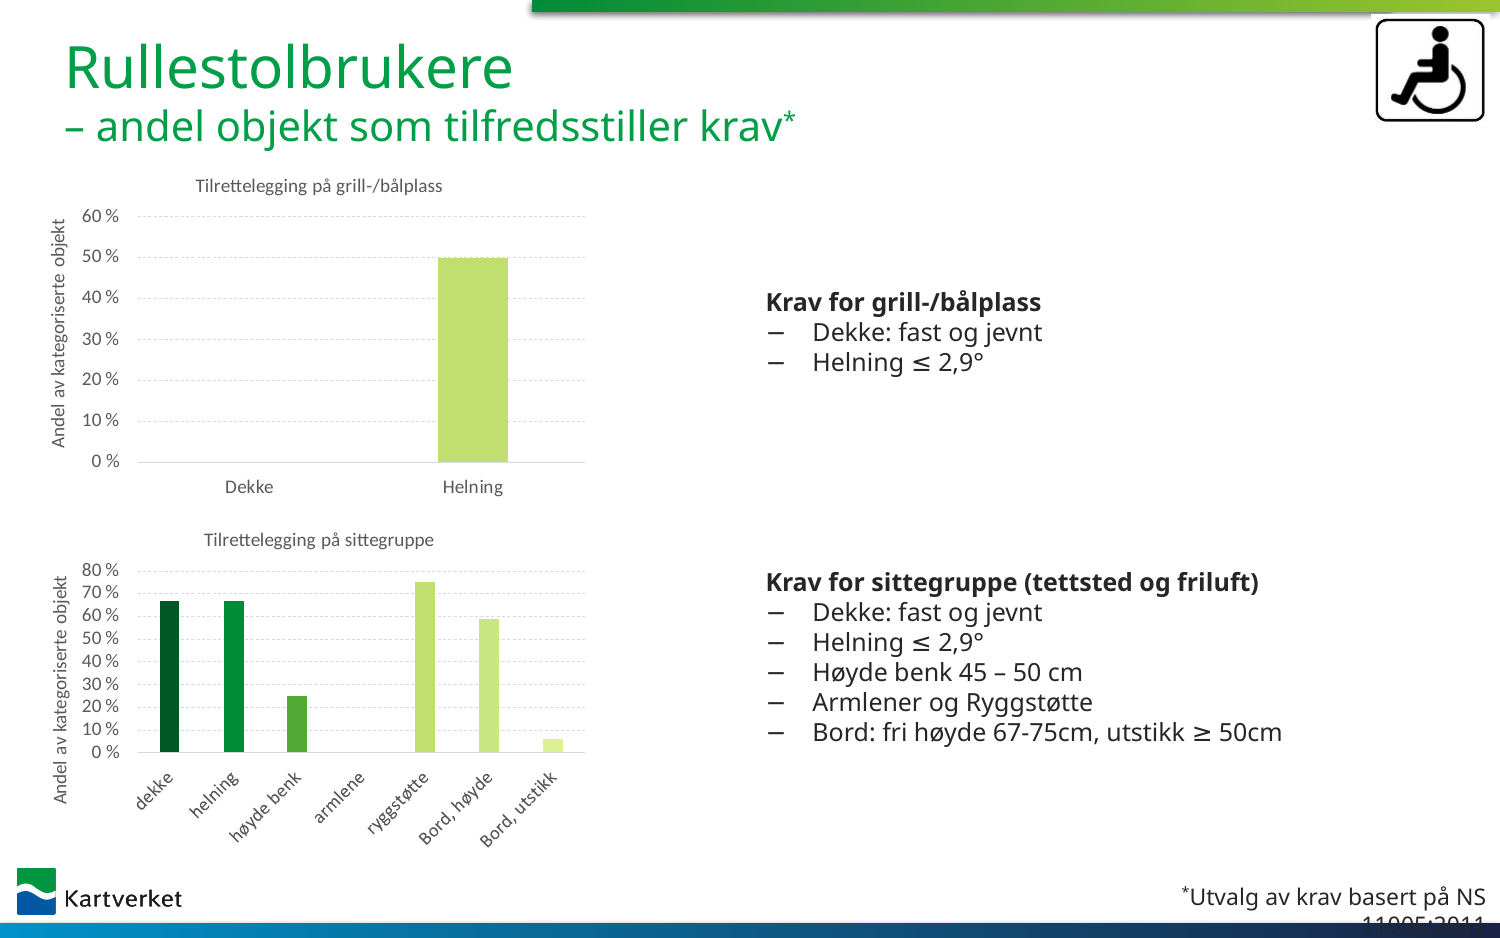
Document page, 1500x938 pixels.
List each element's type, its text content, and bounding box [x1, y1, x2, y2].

picture [41, 520, 596, 859]
text_box Krav for grill-/bålplass Dekke: fast og jevnt Helning ≤ 2,9° [750, 279, 1452, 384]
picture [1371, 13, 1491, 127]
picture [41, 166, 596, 505]
text_box *Utvalg av krav basert på NS 11005:2011 [1068, 873, 1500, 938]
text_box Krav for sittegruppe (tettsted og friluft) Dekke: fast og jevnt Helning ≤ 2,9° Høyde benk 45 – 50 cm Armlener og Ryggstøtte Bord: fri høyde 67-75cm, utstikk ≥ 50cm [750, 559, 1500, 754]
text_box Rullestolbrukere – andel objekt som tilfredsstiller krav* [49, 14, 1431, 158]
